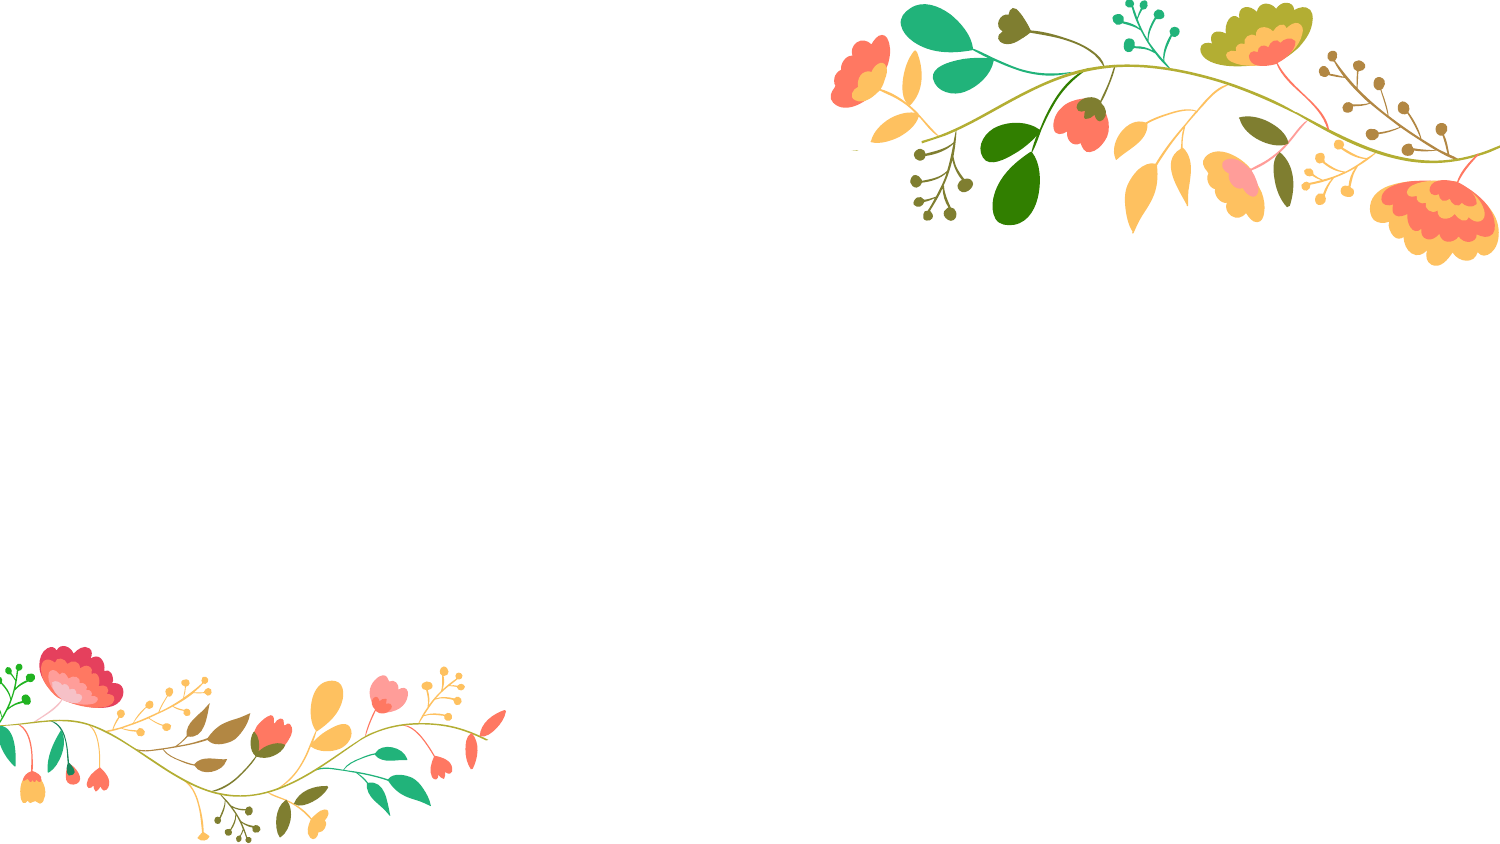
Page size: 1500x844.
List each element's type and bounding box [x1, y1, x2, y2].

text_box [828, 0, 1500, 270]
text_box [0, 642, 512, 844]
